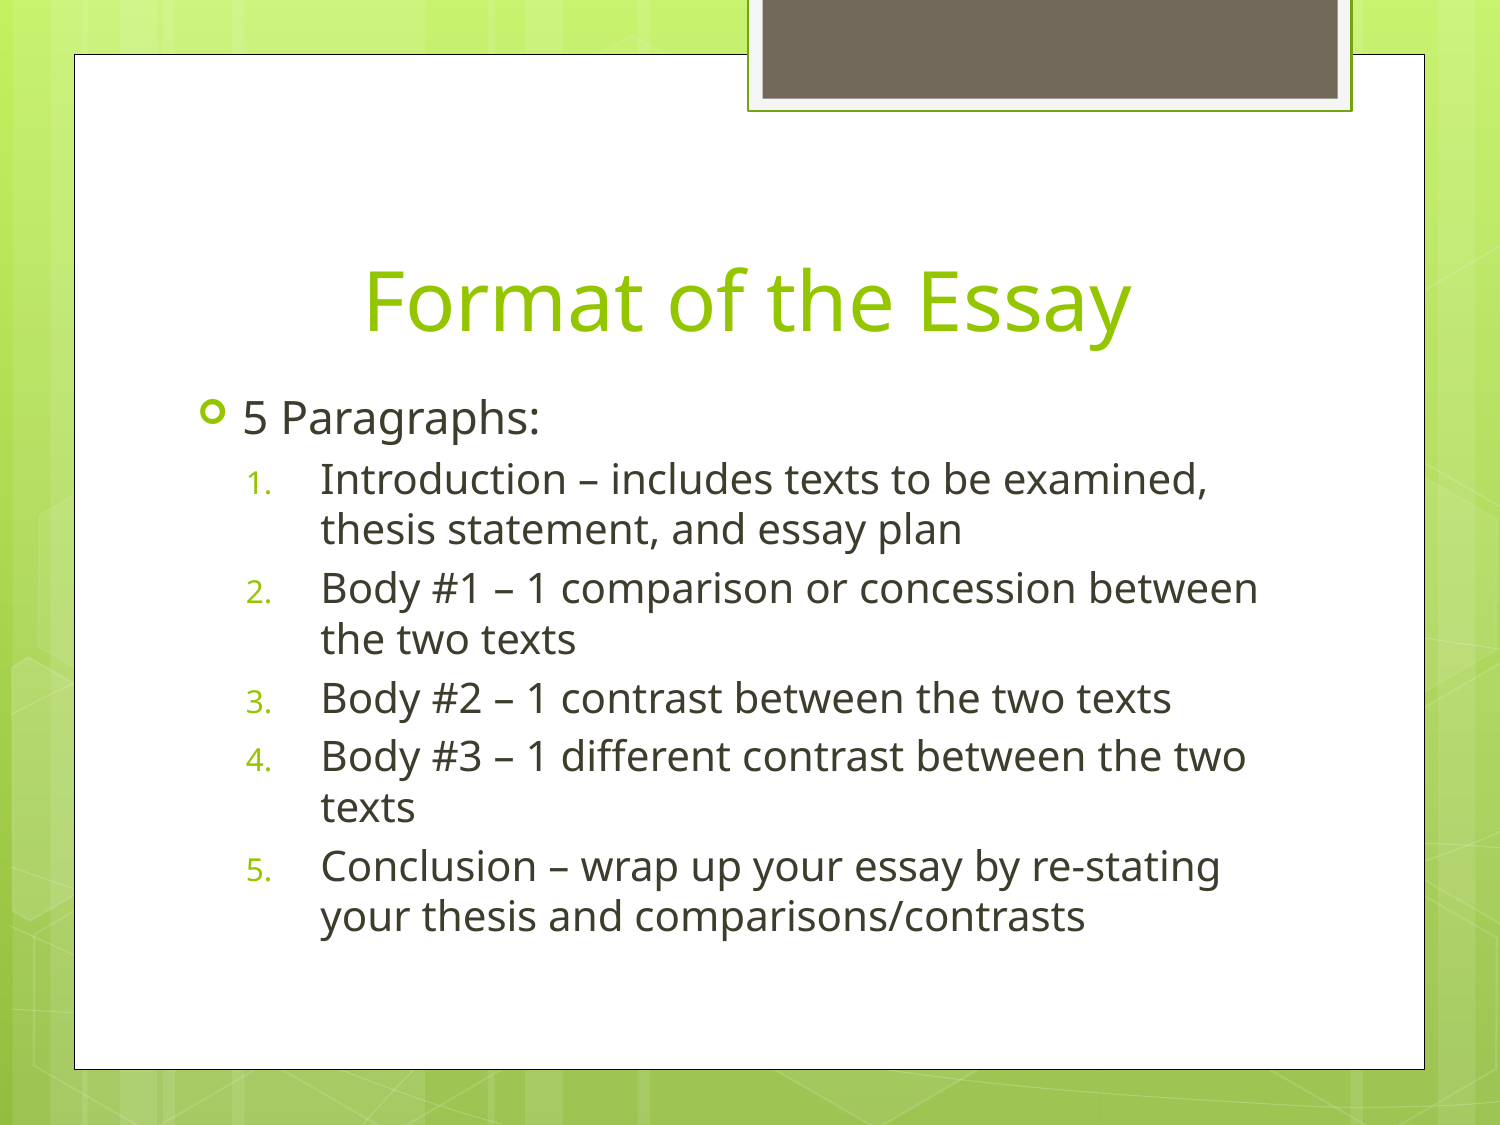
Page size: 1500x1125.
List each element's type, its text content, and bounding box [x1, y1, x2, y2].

title Format of the Essay [171, 168, 1324, 357]
list 5 Paragraphs: Introduction – includes texts to be examined, thesis statement, and essay plan Body #1 – 1 comparison or concession between the two texts Body #2 – 1 contrast between the two texts Body #3 – 1 different contrast between the two texts Conclusion – wrap up your essay by re-stating your thesis and comparisons/contrasts [171, 381, 1283, 957]
